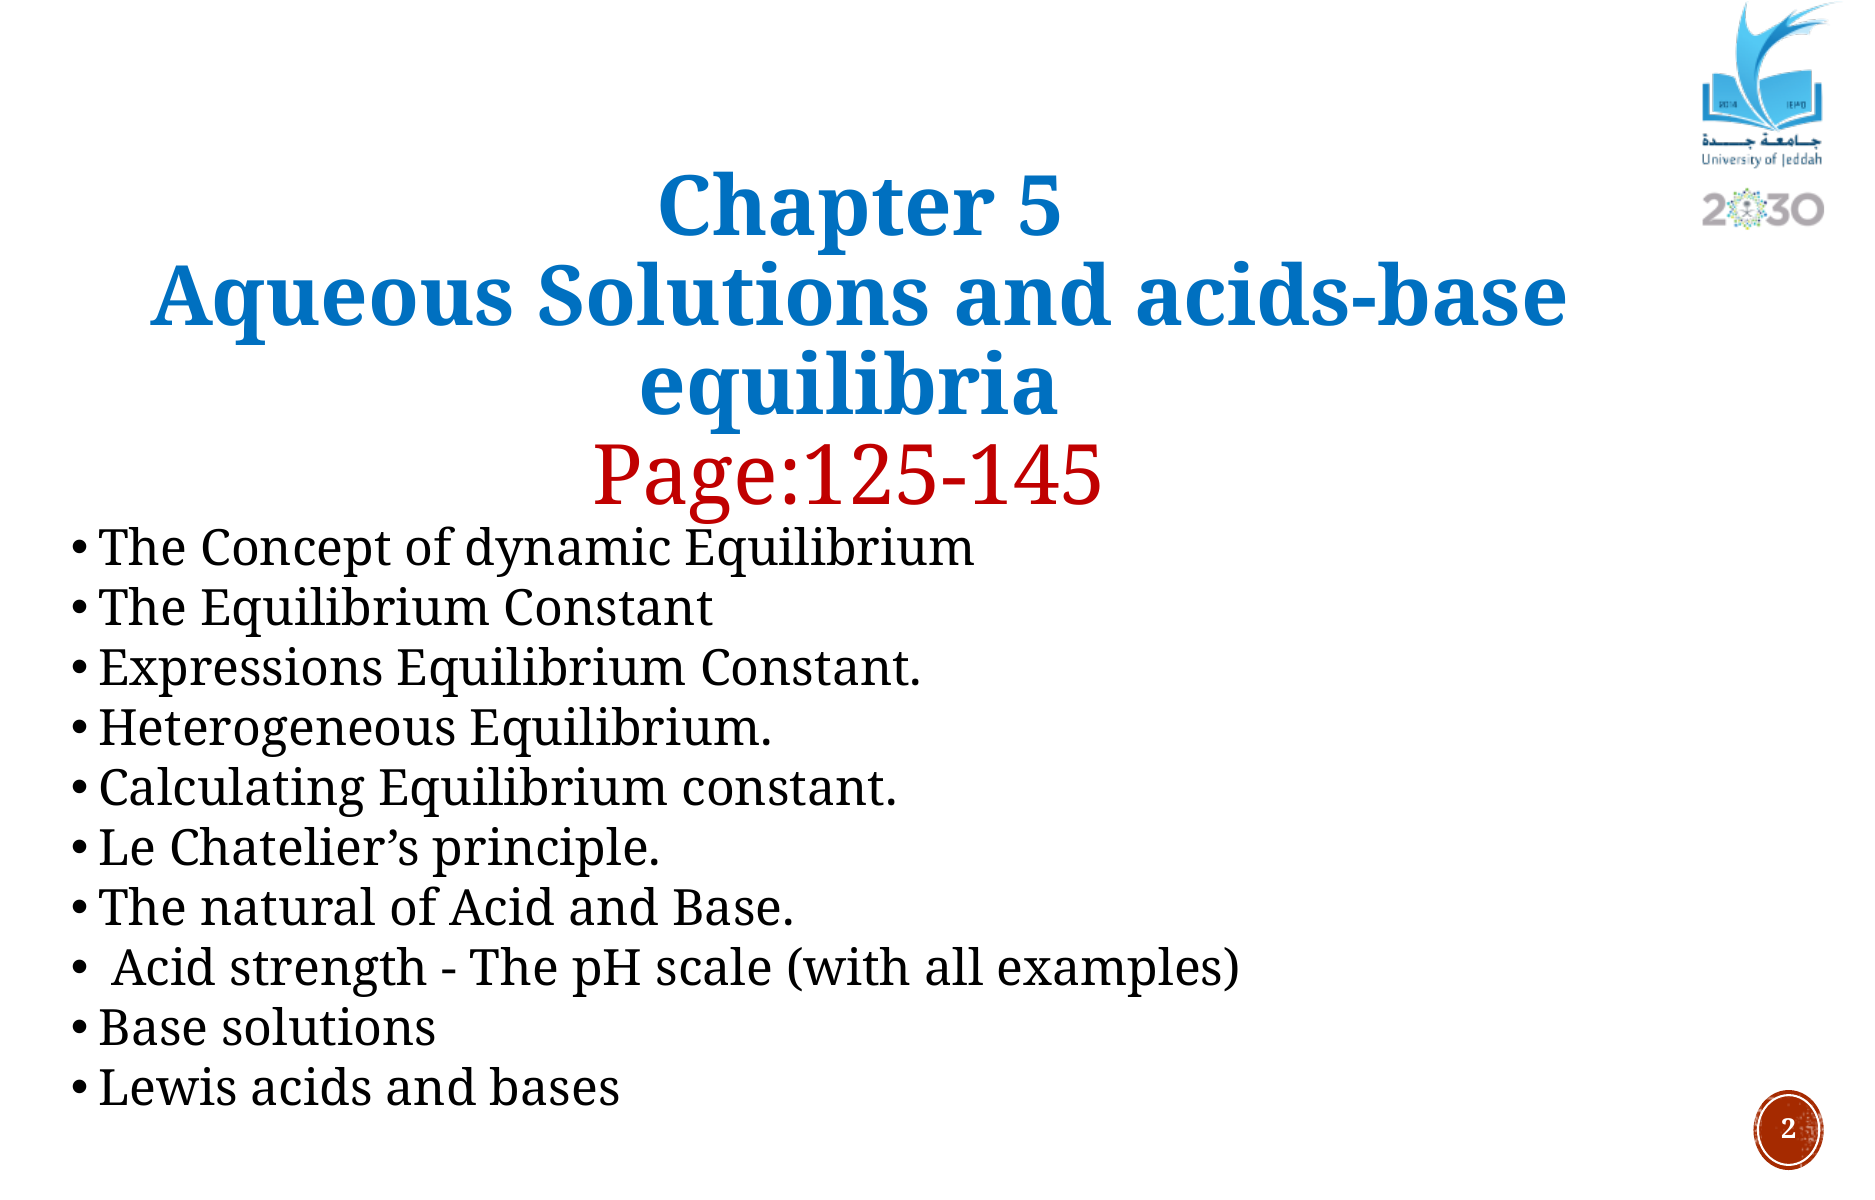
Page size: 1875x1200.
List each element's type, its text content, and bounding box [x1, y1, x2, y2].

text_box Chapter 5 Aqueous Solutions and acids-base equilibria Page:125-145 [39, 155, 1682, 531]
text_box The Concept of dynamic Equilibrium The Equilibrium Constant Expressions Equilibrium Constant. Heterogeneous Equilibrium. Calculating Equilibrium constant. Le Chatelier’s principle. The natural of Acid and Base. Acid strength - The pH scale (with all examples) Base solutions Lewis acids and bases [55, 508, 1645, 1124]
slide_number 2 [1739, 1097, 1838, 1162]
picture [1681, 1, 1846, 236]
